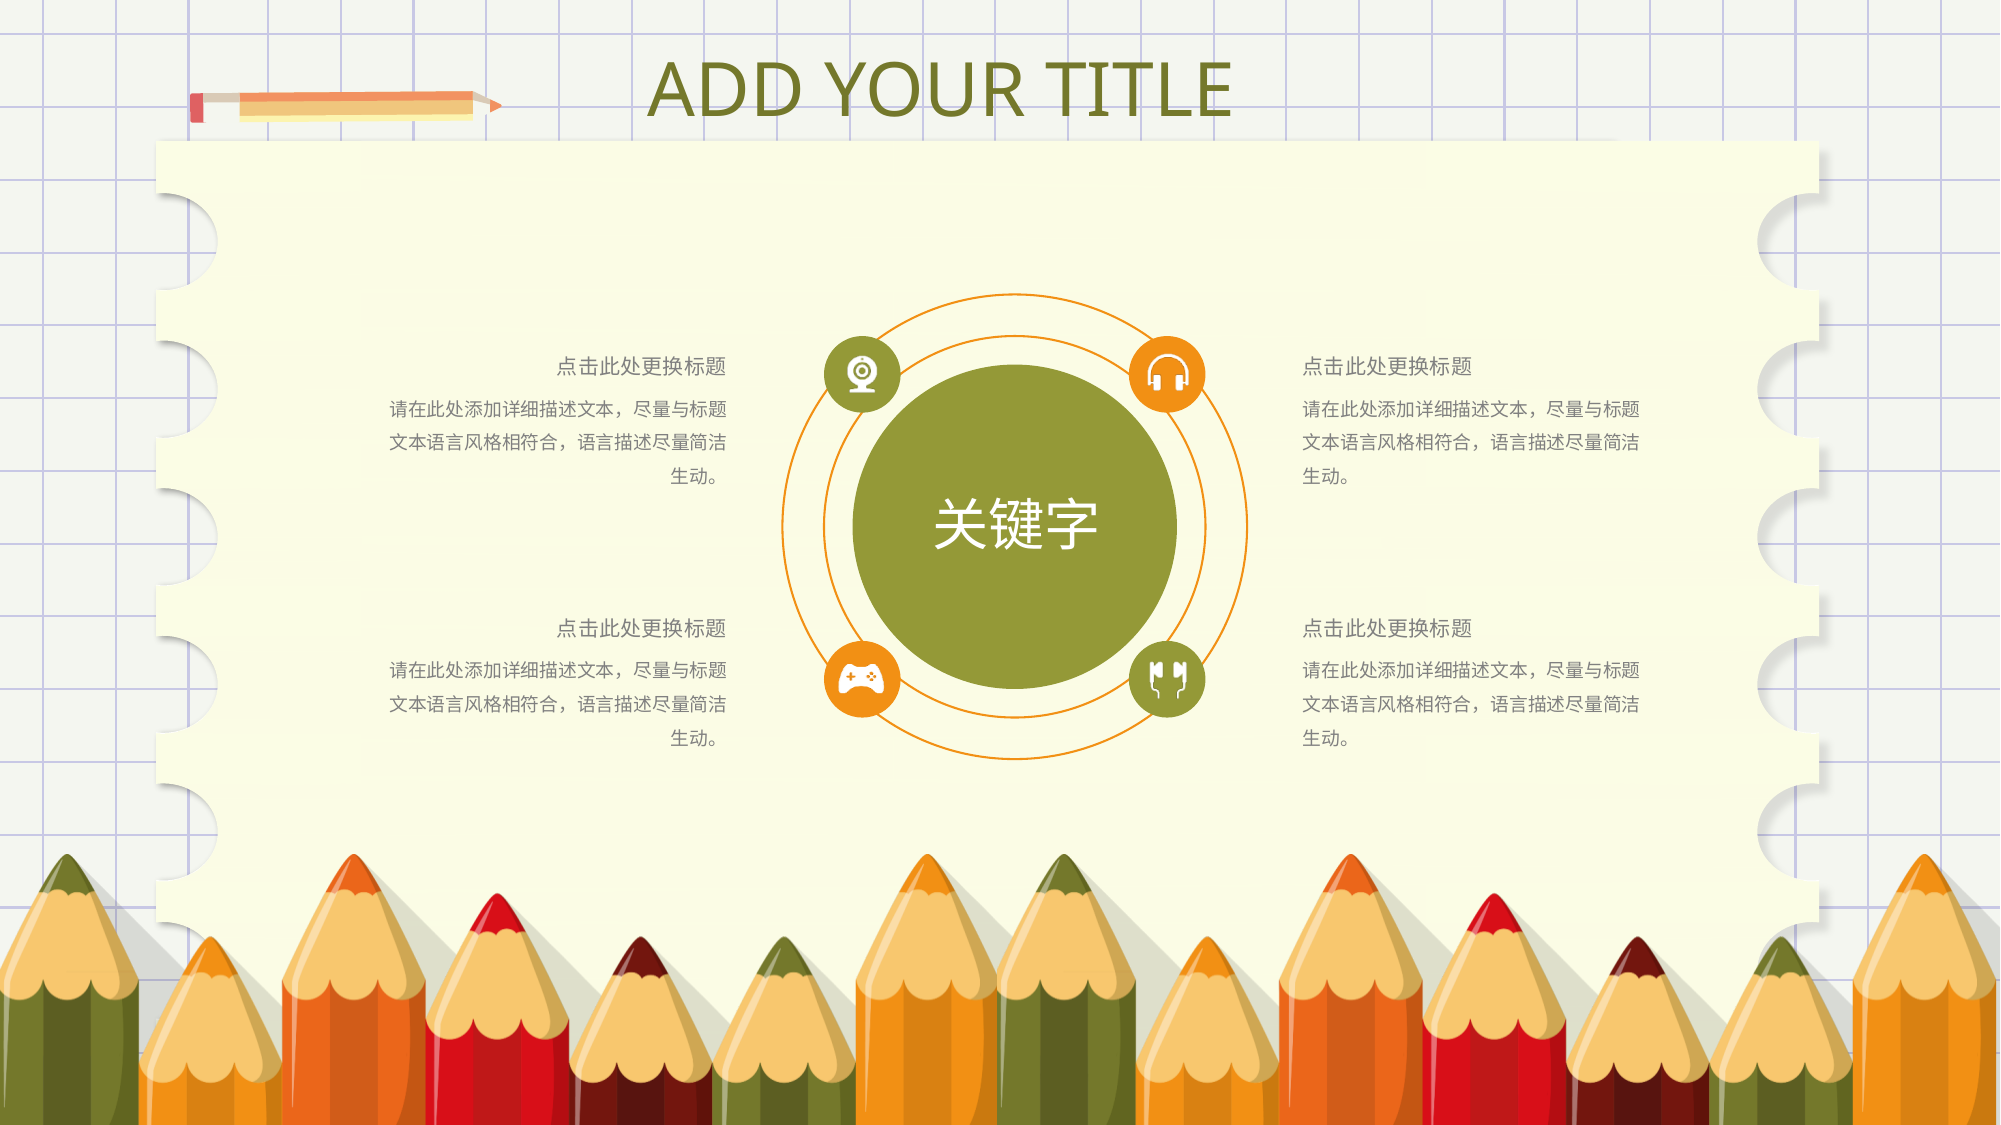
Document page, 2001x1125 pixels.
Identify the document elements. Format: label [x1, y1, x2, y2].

picture [0, 854, 2001, 1125]
text_box [782, 294, 1248, 330]
text_box [360, 330, 1670, 758]
